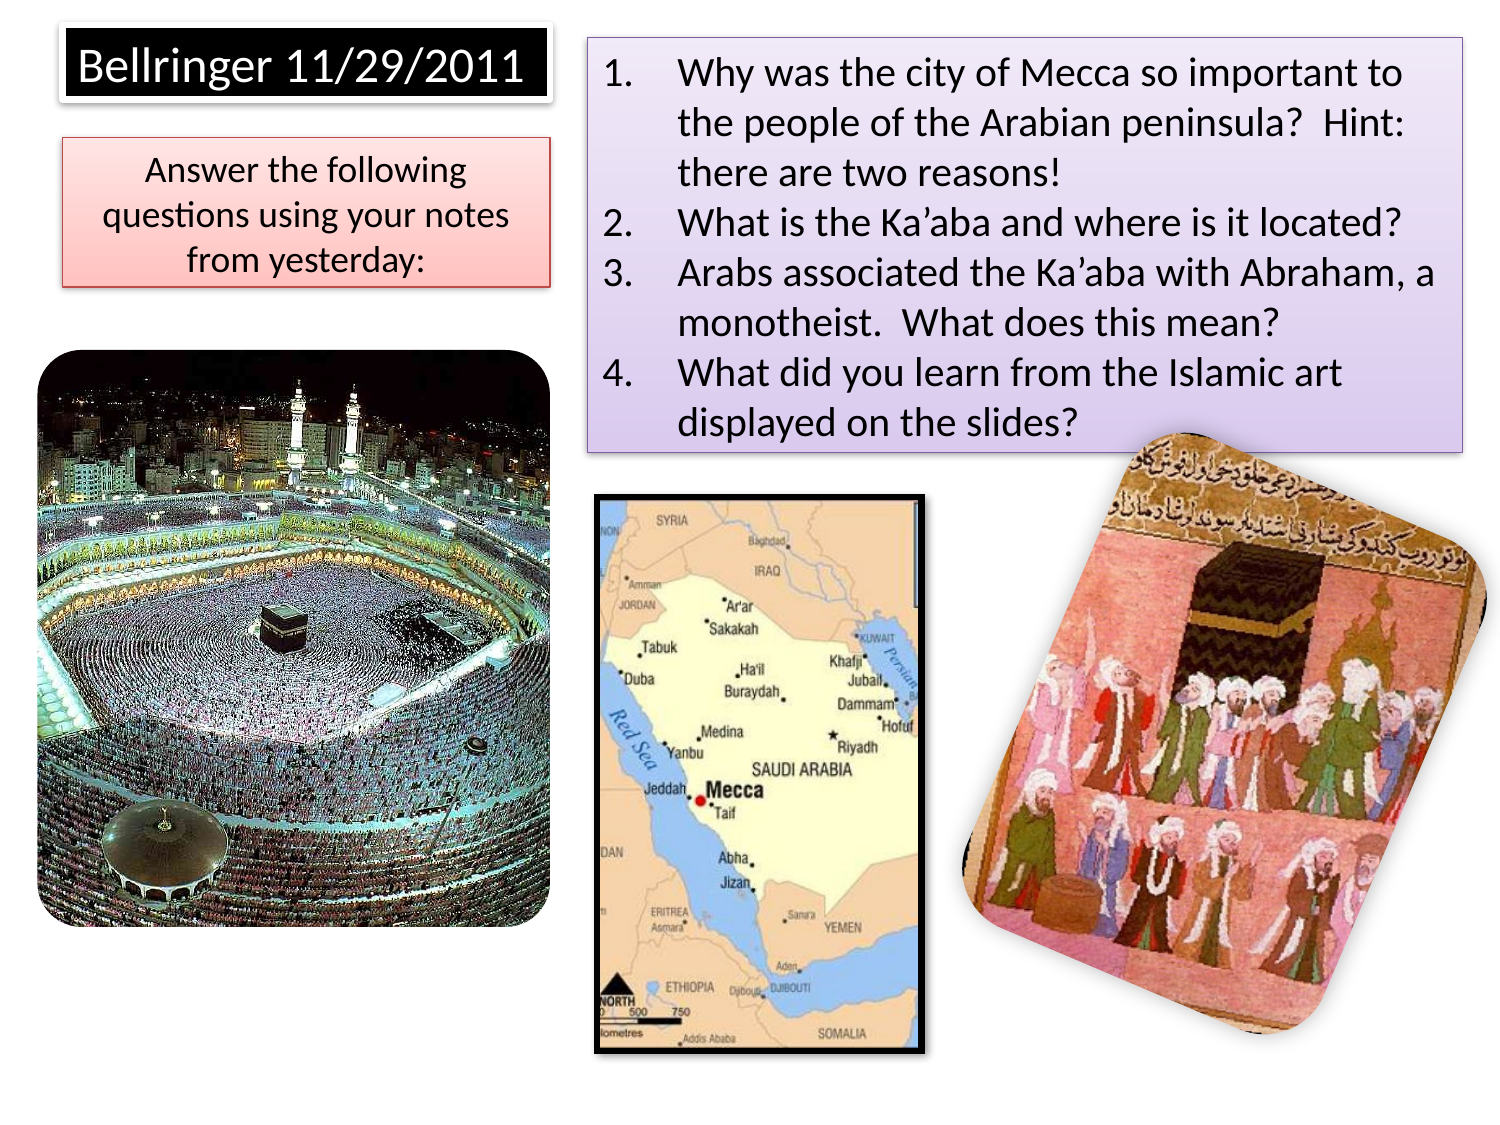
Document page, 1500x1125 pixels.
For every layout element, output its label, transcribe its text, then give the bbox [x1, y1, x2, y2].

text_box Why was the city of Mecca so important to the people of the Arabian peninsula? Hint: there are two reasons! What is the Ka’aba and where is it located? Arabs associated the Ka’aba with Abraham, a monotheist. What does this mean? What did you learn from the Islamic art displayed on the slides? [587, 37, 1463, 453]
text_box Answer the following questions using your notes from yesterday: [62, 137, 551, 288]
text_box Bellringer 11/29/2011 [59, 22, 553, 103]
picture [962, 432, 1487, 1035]
picture [37, 349, 551, 928]
picture [599, 499, 919, 1048]
